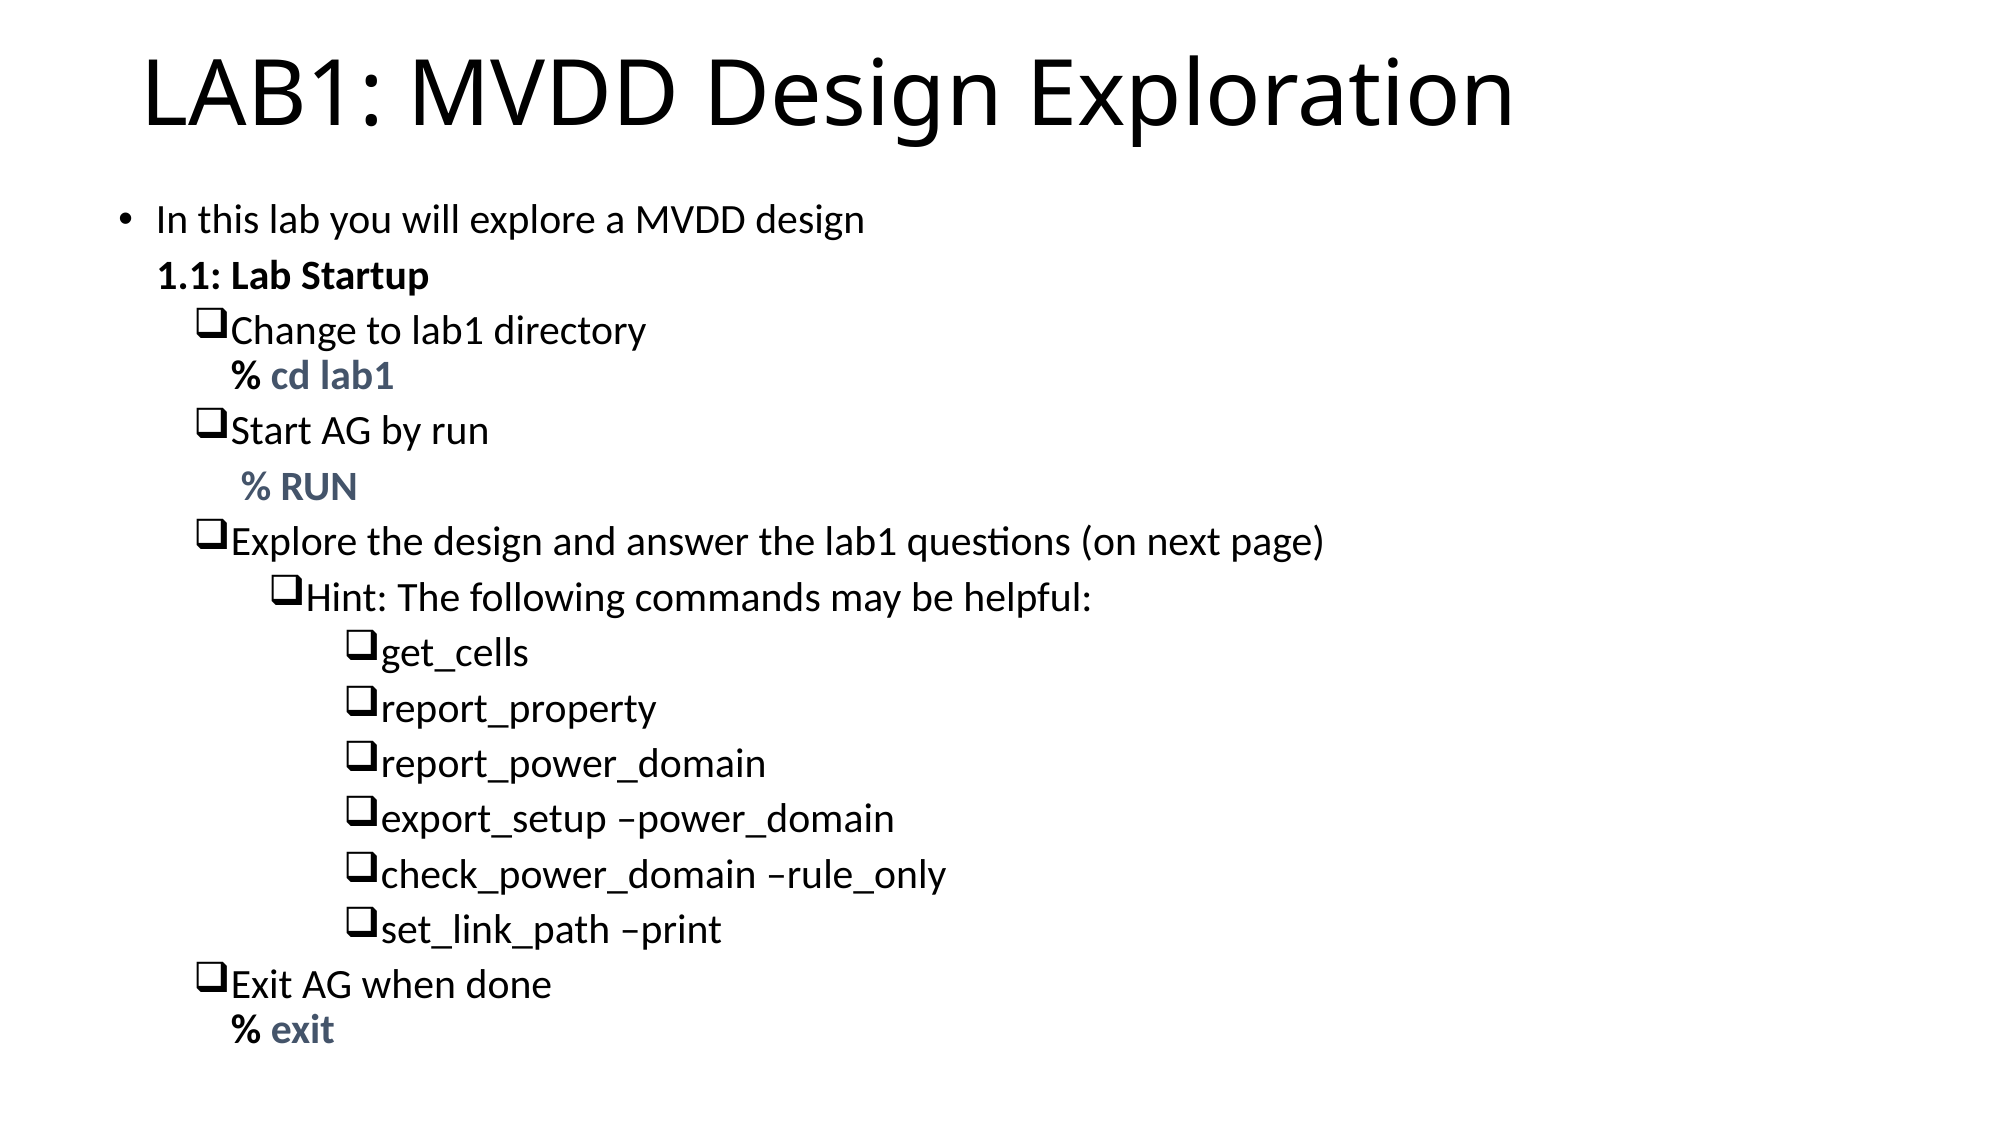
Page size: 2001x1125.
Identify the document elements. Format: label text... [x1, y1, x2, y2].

list In this lab you will explore a MVDD design 1.1: Lab Startup Change to lab1 directory % cd lab1 Start AG by run % RUN Explore the design and answer the lab1 questions (on next page) Hint: The following commands may be helpful: get_cells report_property report_power_domain export_setup –power_domain check_power_domain –rule_only set_link_path –print Exit AG when done % exit [103, 190, 1829, 905]
title LAB1: MVDD Design Exploration [125, 28, 1617, 163]
